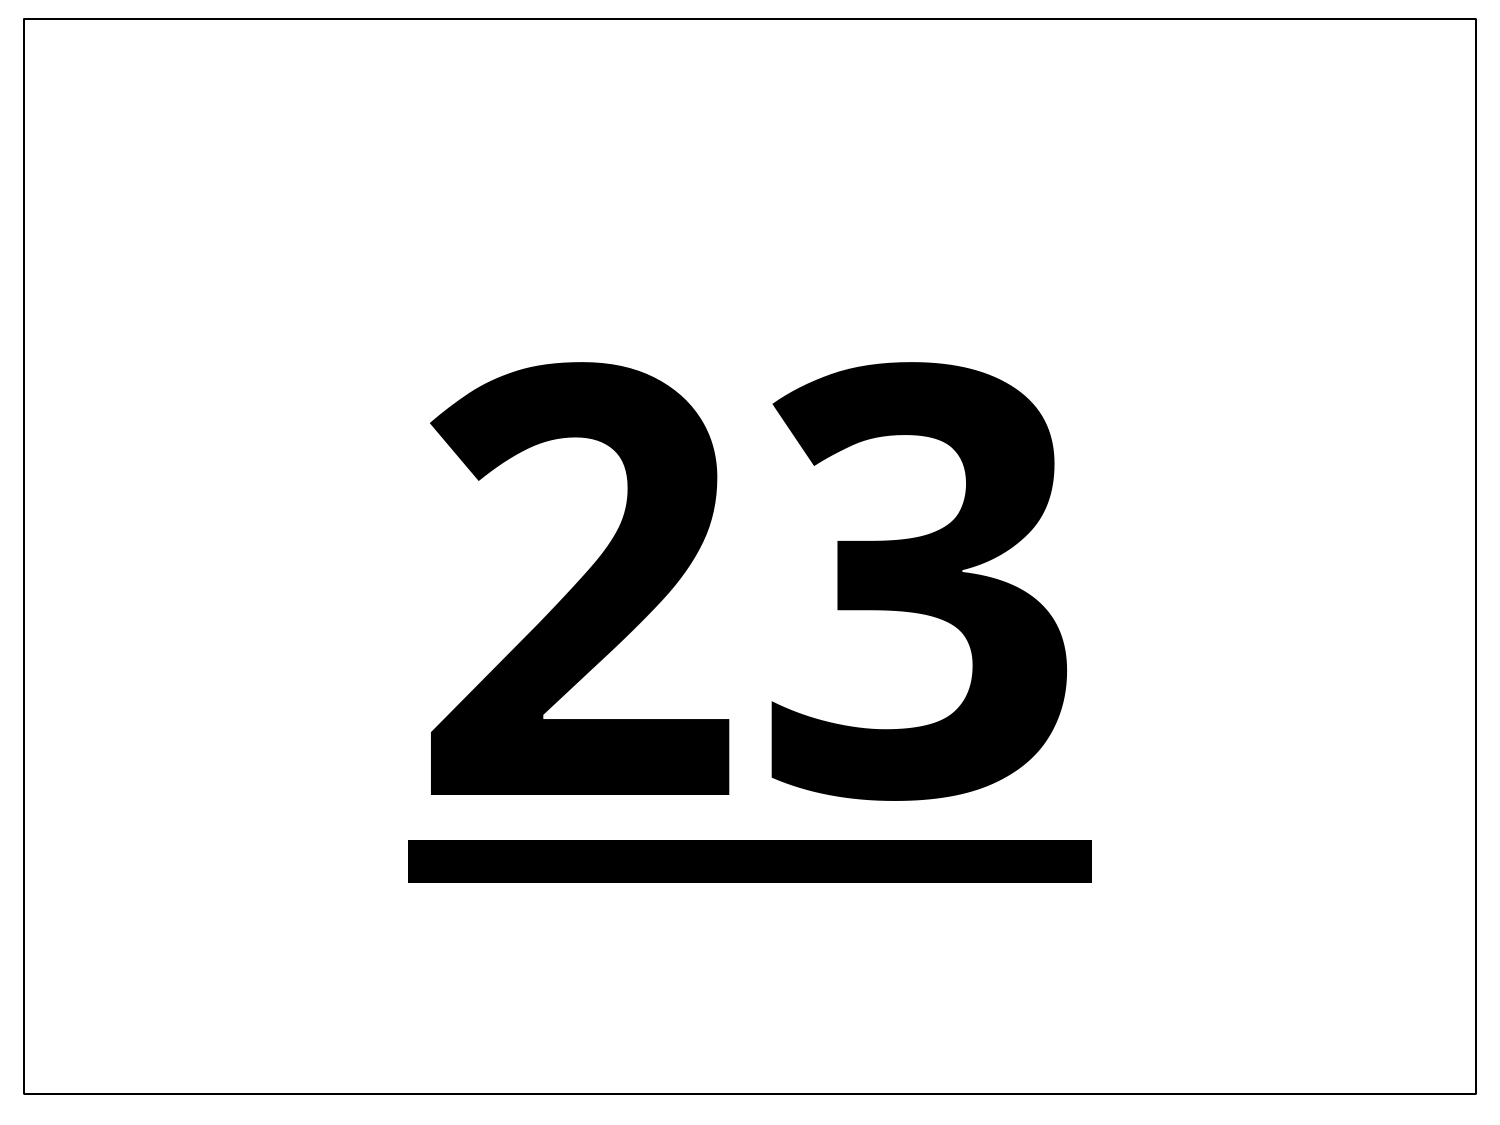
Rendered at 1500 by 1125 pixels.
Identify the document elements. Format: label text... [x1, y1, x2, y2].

text_box 23 [21, 17, 1479, 1096]
